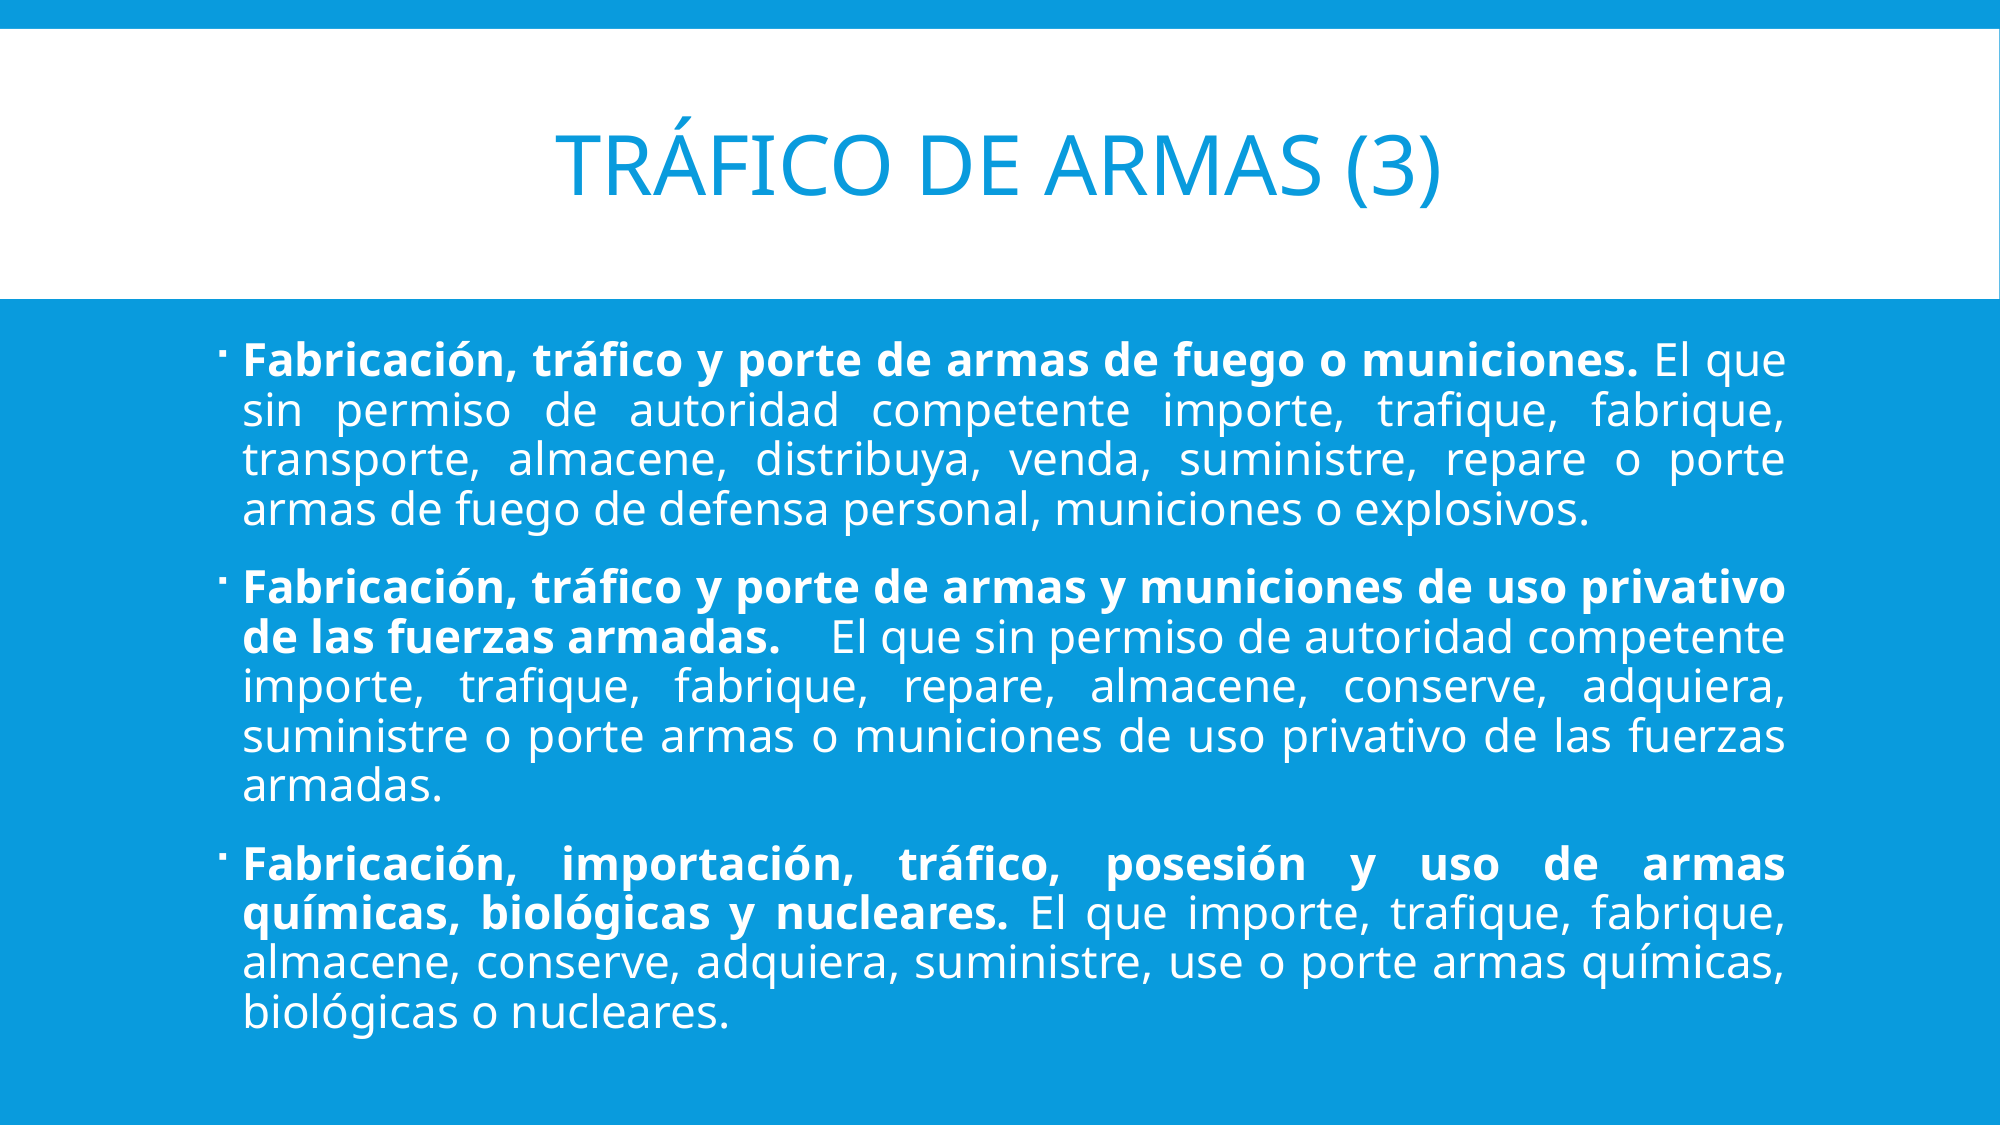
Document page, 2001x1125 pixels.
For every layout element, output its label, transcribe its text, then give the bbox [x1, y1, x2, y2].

picture [286, 1021, 305, 1028]
picture [440, 1021, 456, 1028]
picture [605, 1021, 623, 1028]
list Fabricación, tráfico y porte de armas de fuego o municiones. El que sin permiso de autoridad competente importe, trafique, fabrique, transporte, almacene, distribuya, venda, suministre, repare o porte armas de fuego de defensa personal, municiones o explosivos. Fabricación, tráfico y porte de armas y municiones de uso privativo de las fuerzas armadas. El que sin permiso de autoridad competente importe, trafique, fabrique, repare, almacene, conserve, adquiera, suministre o porte armas o municiones de uso privativo de las fuerzas armadas. Fabricación, importación, tráfico, posesión y uso de armas químicas, biológicas y nucleares. El que importe, trafique, fabrique, almacene, conserve, adquiera, suministre, use o porte armas químicas, biológicas o nucleares. [197, 329, 1803, 1021]
picture [246, 1021, 266, 1028]
picture [699, 1021, 715, 1028]
picture [354, 1021, 373, 1038]
picture [629, 1021, 647, 1028]
picture [543, 1021, 563, 1028]
picture [674, 1021, 692, 1028]
picture [393, 1021, 409, 1028]
title Tráfico de armas (3) [197, 46, 1803, 294]
picture [353, 1021, 367, 1028]
picture [571, 1021, 587, 1028]
picture [325, 1021, 344, 1028]
picture [414, 1021, 432, 1028]
picture [475, 1021, 494, 1028]
